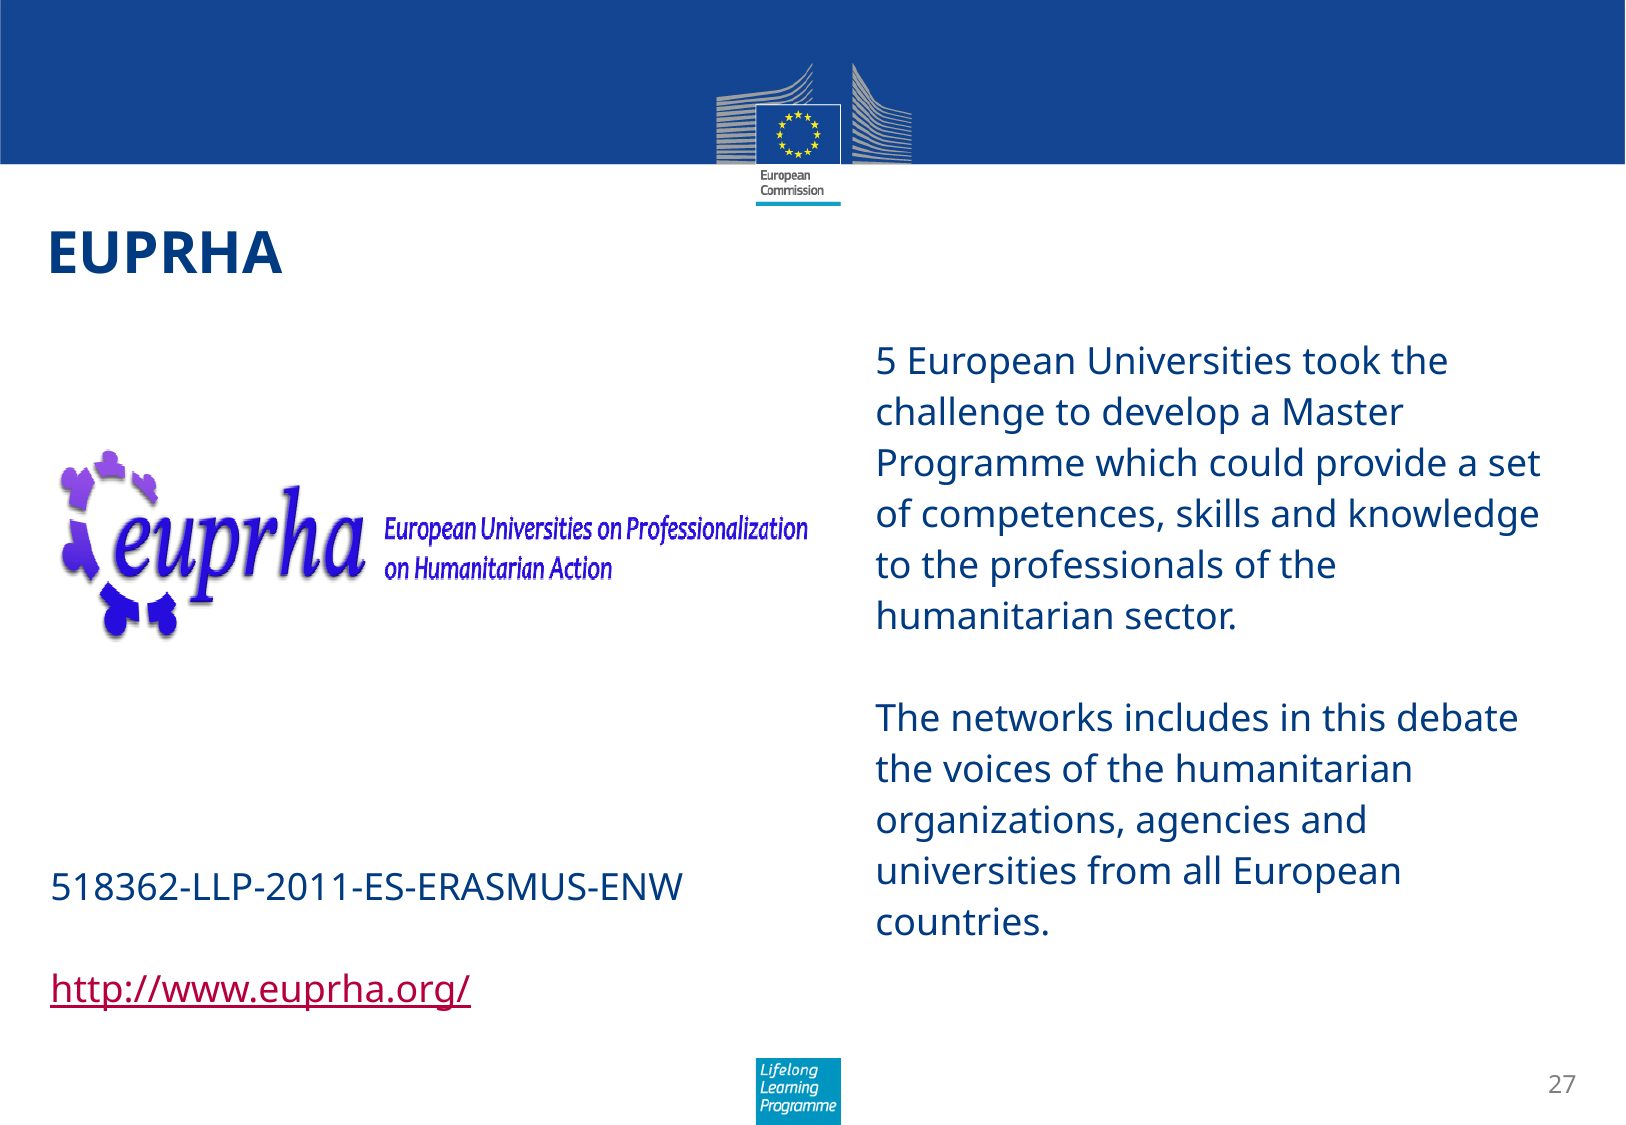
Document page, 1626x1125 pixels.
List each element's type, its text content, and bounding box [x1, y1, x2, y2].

slide_number 27 [1212, 1060, 1592, 1125]
table_cell 518362-LLP-2011-ES-ERASMUS-ENW http://www.euprha.org/ [35, 853, 860, 1125]
table_header [35, 327, 860, 853]
table_header 5 European Universities took the challenge to develop a Master Programme which could provide a set of competences, skills and knowledge to the professionals of the humanitarian sector. The networks includes in this debate the voices of the humanitarian organizations, agencies and universities from all European countries. [860, 327, 1585, 1125]
picture [0, 0, 1625, 1125]
picture [43, 418, 863, 672]
title EUPRHA [30, 195, 1586, 305]
